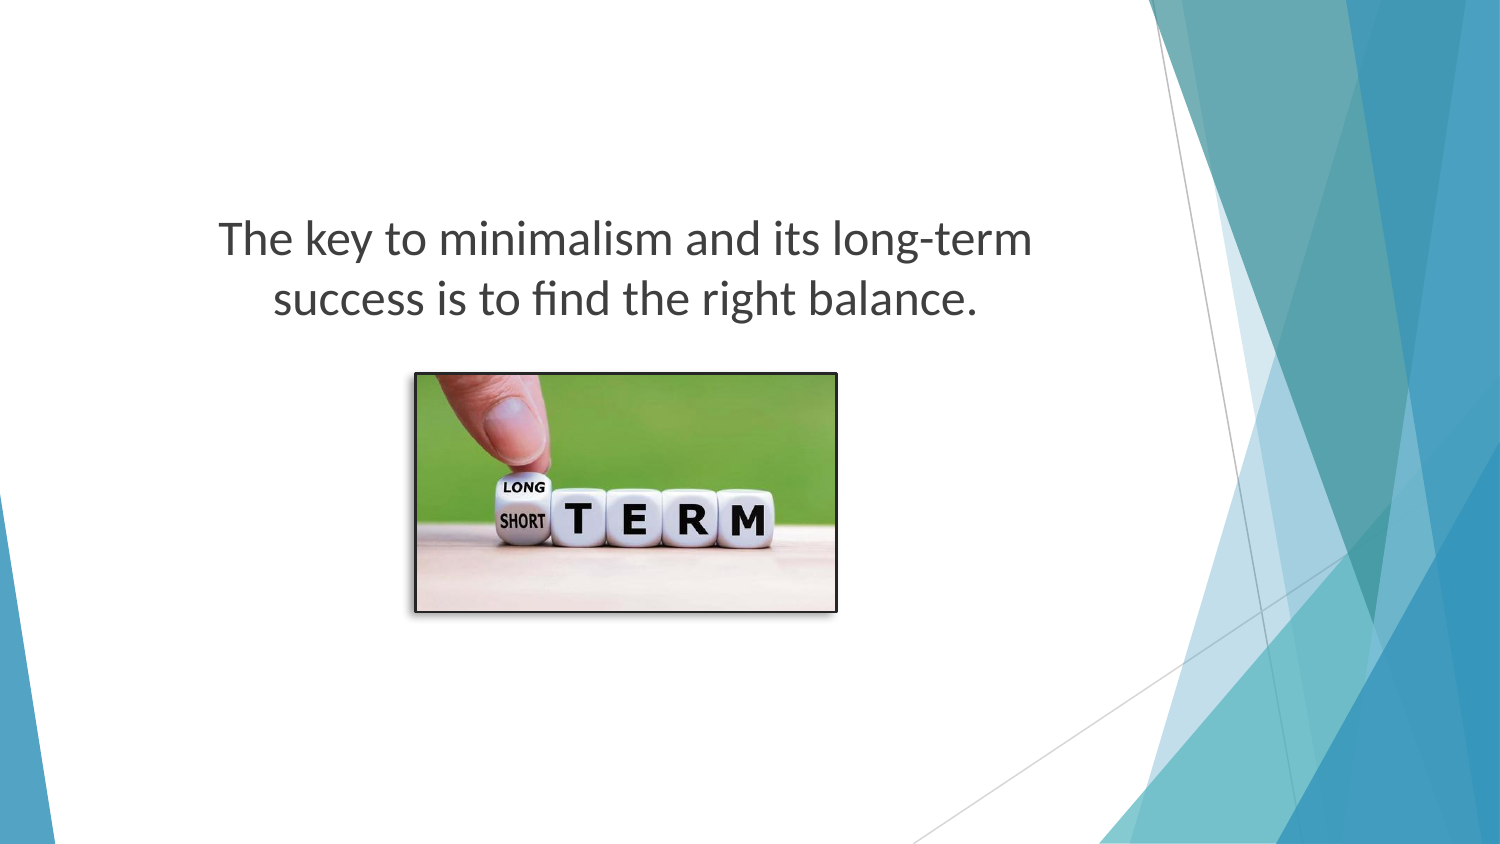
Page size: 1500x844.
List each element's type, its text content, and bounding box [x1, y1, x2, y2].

list The key to minimalism and its long-term success is to find the right balance. [194, 197, 1058, 363]
picture [416, 374, 836, 611]
